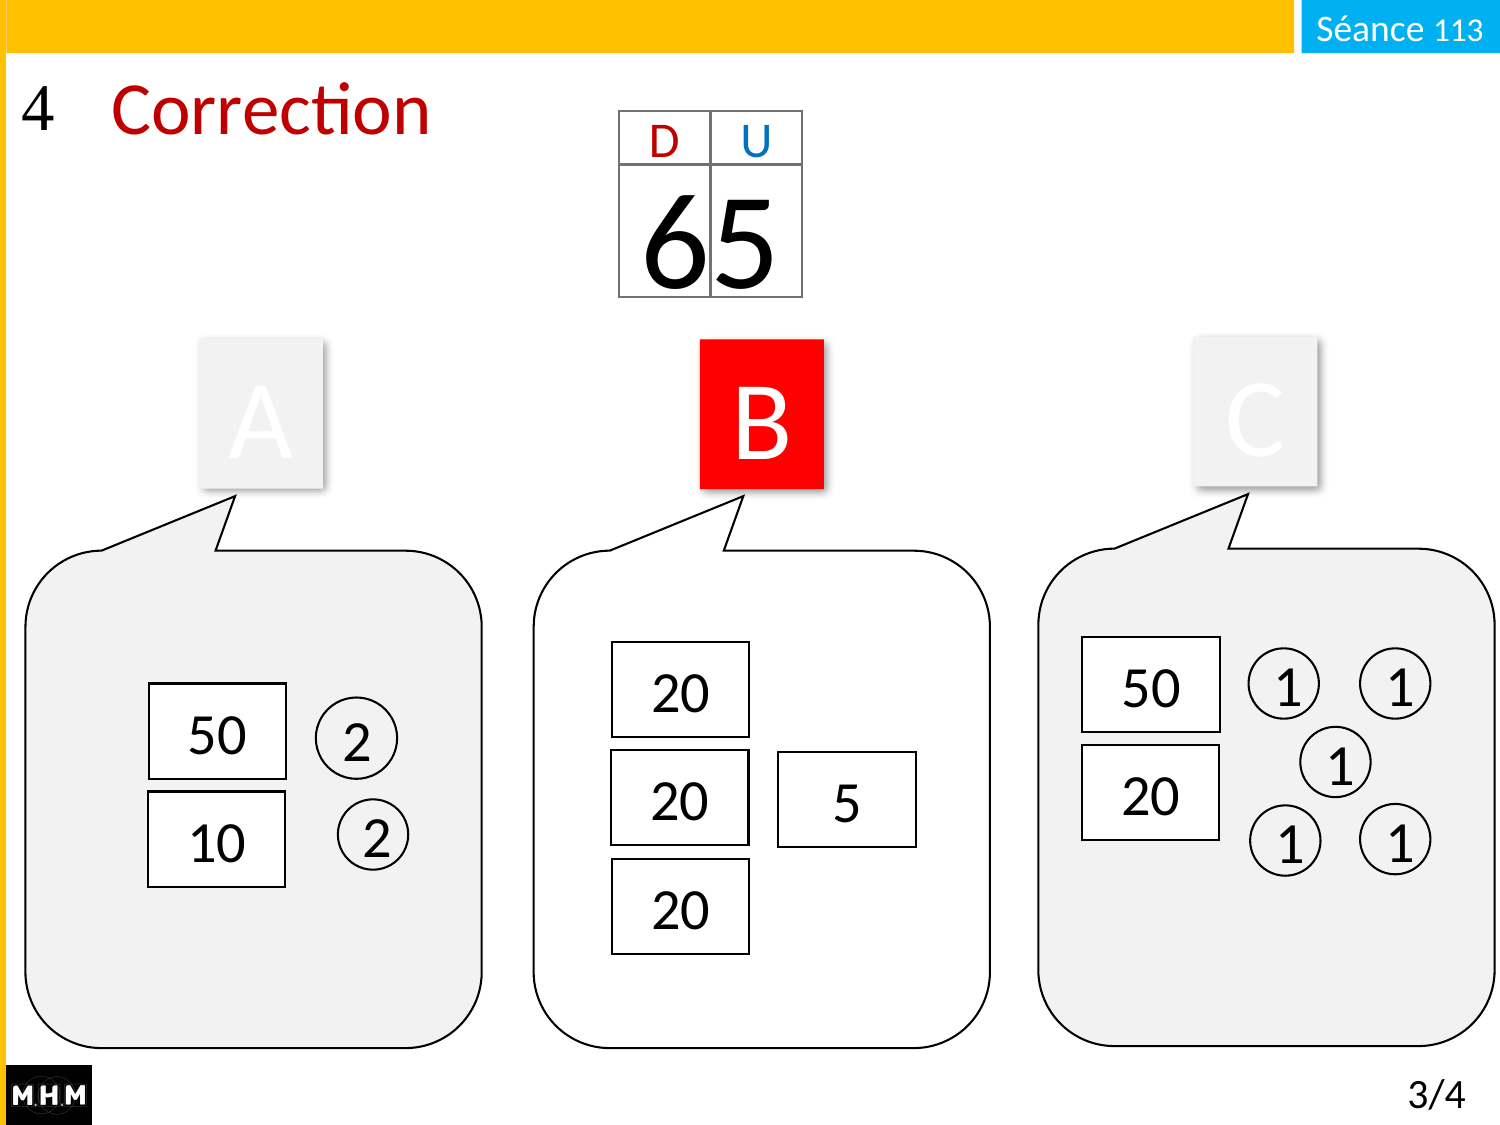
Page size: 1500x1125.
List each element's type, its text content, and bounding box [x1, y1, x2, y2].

text_box 2 [314, 696, 399, 780]
title Correction [96, 60, 1391, 160]
text_box 50 [148, 682, 287, 780]
text_box [532, 494, 991, 1050]
text_box 5 [777, 751, 917, 848]
picture [6, 1065, 92, 1125]
text_box 1 [1249, 804, 1322, 877]
list 3/4 [1373, 1064, 1500, 1125]
text_box A [198, 338, 324, 489]
text_box [24, 499, 483, 1050]
text_box 1 [1359, 802, 1432, 876]
text_box 20 [611, 641, 750, 738]
text_box B [699, 339, 824, 490]
text_box 20 [610, 749, 750, 846]
text_box 1 [1359, 647, 1432, 720]
text_box C [1193, 336, 1318, 487]
text_box 2 [336, 798, 410, 871]
text_box 65 [499, 143, 922, 324]
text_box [618, 110, 803, 297]
text_box 20 [611, 858, 750, 955]
text_box 50 [1081, 636, 1221, 733]
text_box 1 [1299, 725, 1372, 799]
text_box 1 [1247, 647, 1320, 720]
text_box 10 [147, 790, 286, 888]
text_box [1037, 492, 1496, 1048]
text_box 20 [1081, 744, 1220, 841]
